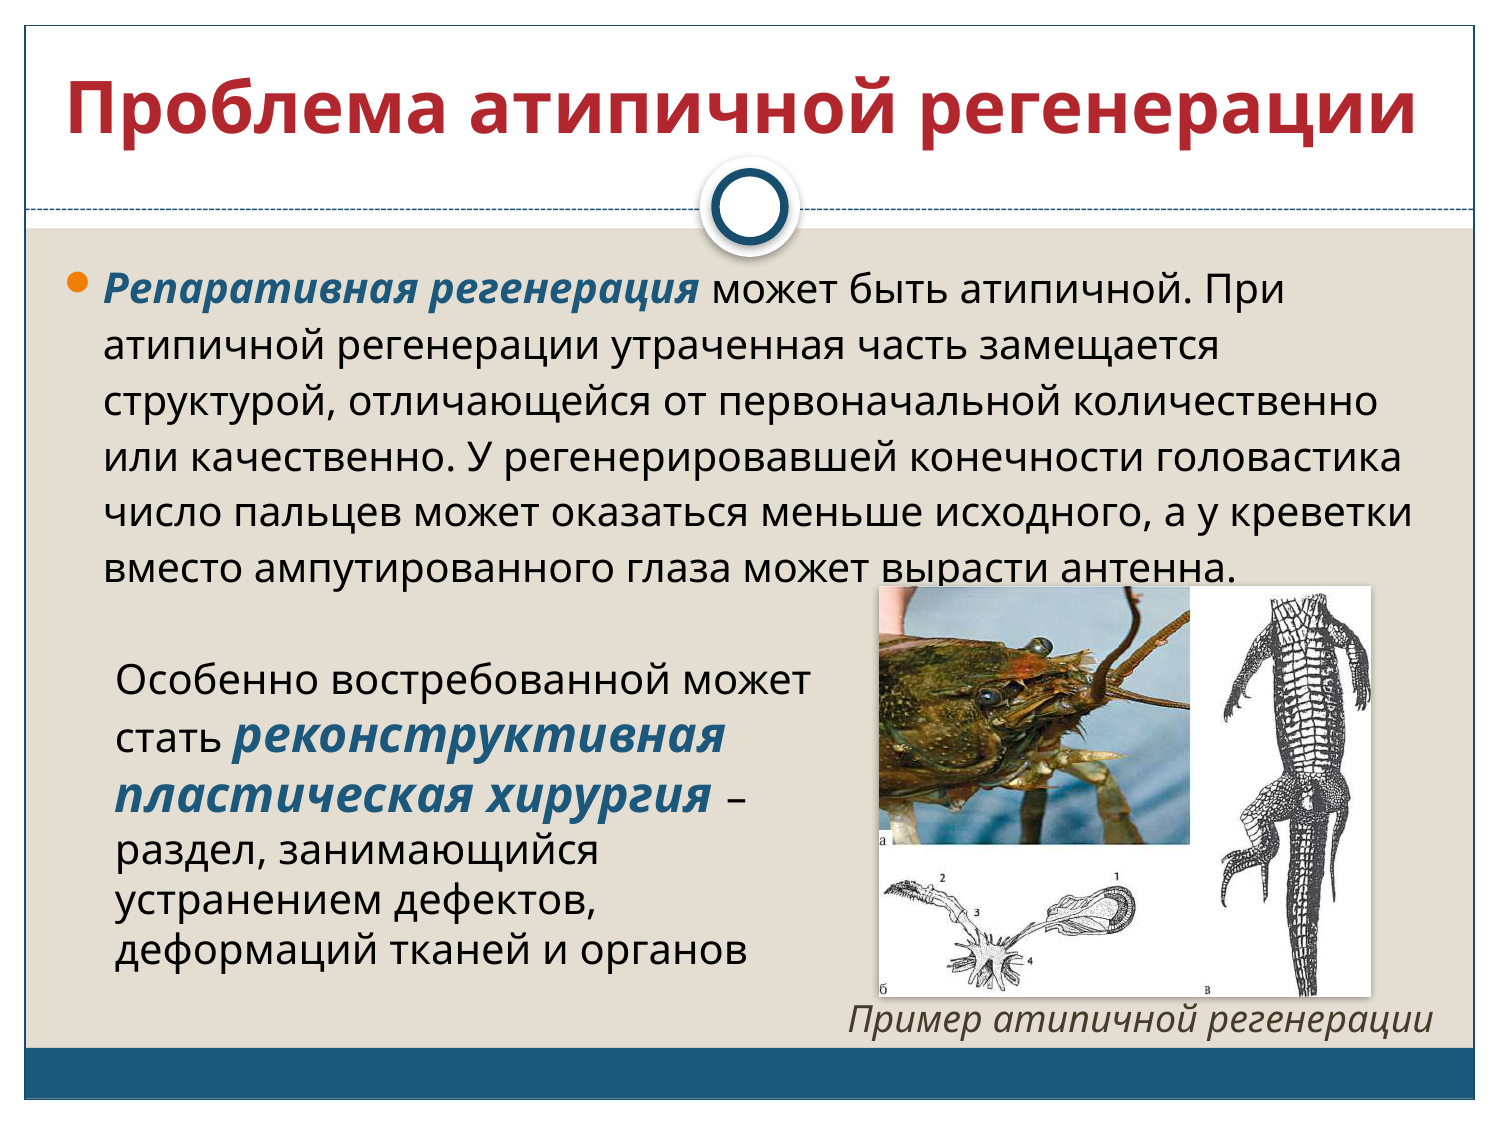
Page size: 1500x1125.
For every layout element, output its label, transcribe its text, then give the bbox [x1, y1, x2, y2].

picture [879, 585, 1371, 997]
list Репаративная регенерация может быть атипичной. При атипичной регенерации утраченная часть замещается структурой, отличающейся от первоначальной количественно или качественно. У регенерировавшей конечности головастика число пальцев может оказаться меньше исходного, а у креветки вместо ампутированного глаза может вырасти антенна. [49, 250, 1445, 787]
text_box Особенно востребованной может стать реконструктивная пластическая хирургия – раздел, занимающийся устранением дефектов, деформаций тканей и органов [100, 645, 851, 980]
title Проблема атипичной регенерации [49, 37, 1450, 162]
text_box Пример атипичной регенерации [832, 987, 1500, 1048]
